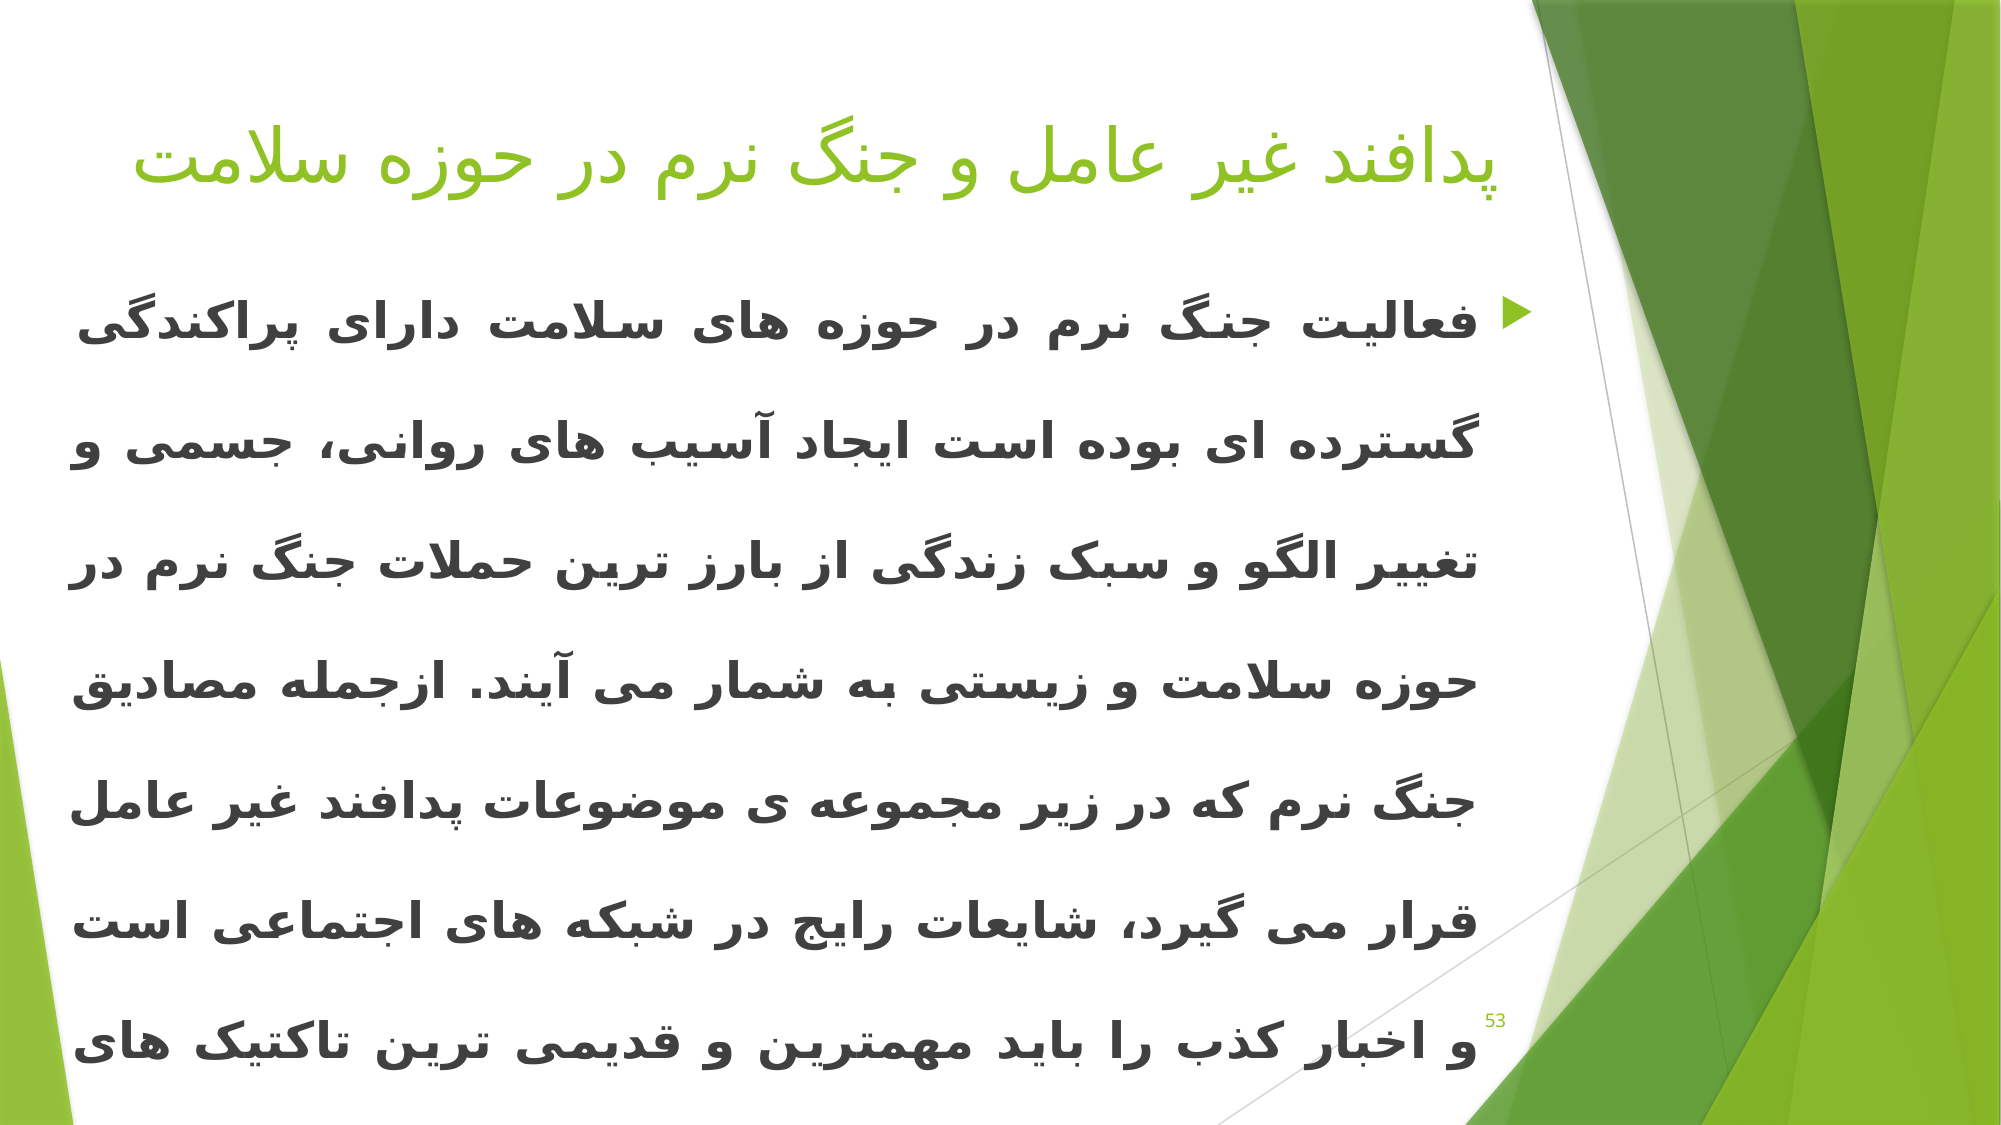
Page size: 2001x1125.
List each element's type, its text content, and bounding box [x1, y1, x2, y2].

list فعاليت جنگ نرم در حوزه های سلامت دارای پراکندگی گسترده ای بوده است ايجاد آسيب های روانی، جسمی و تغيير الگو و سبک زندگی از بارز ترين حملات جنگ نرم در حوزه سلامت و زيستی به شمار می آيند. ازجمله مصاديق جنگ نرم که در زير مجموعه ی موضوعات پدافند غير عامل قرار می گيرد، شايعات رايج در شبکه های اجتماعی است و اخبار کذب را بايد مهمترين و قديمی ترين تاکتيک های جنگ روانی دانست. برخی از شايعات به امنيت اجتماعی يا حوزه سلامت و بهداشت مربوط می شود. [53, 220, 1552, 1065]
slide_number 53 [1409, 991, 1522, 1051]
title پدافند غیر عامل و جنگ نرم در حوزه سلامت [111, 99, 1522, 220]
